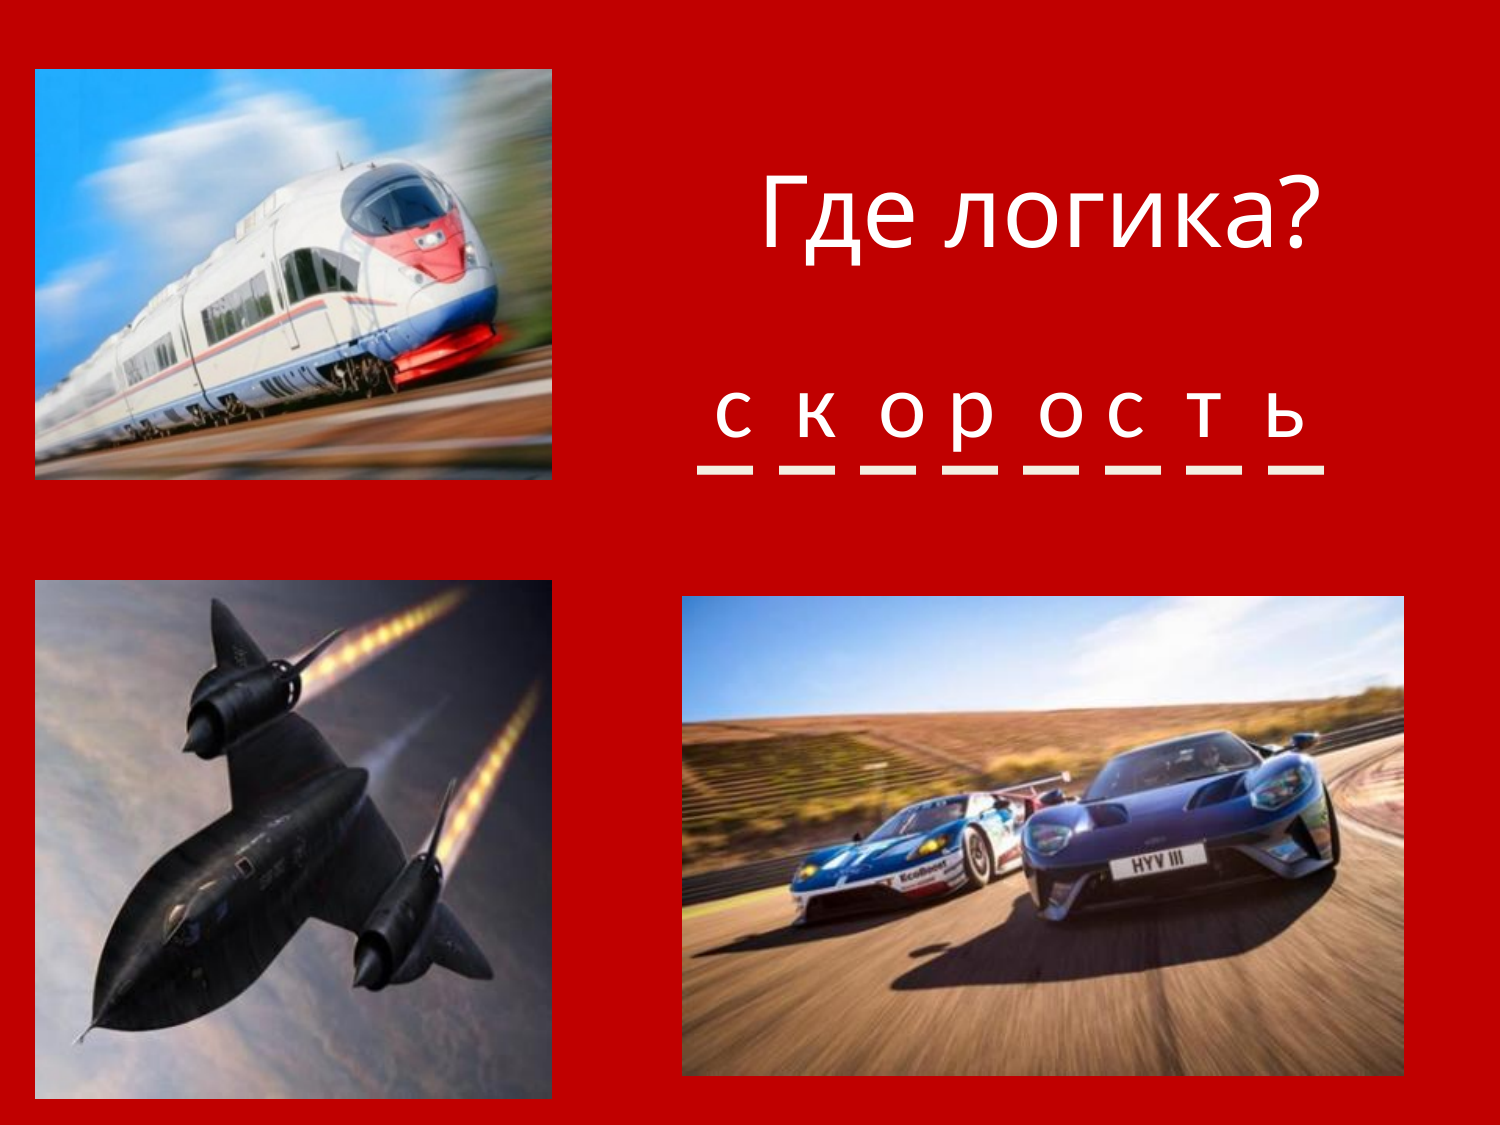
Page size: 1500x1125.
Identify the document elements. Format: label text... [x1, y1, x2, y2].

text_box Где логика? [742, 140, 1338, 276]
text_box _ _ _ _ _ _ _ _ [682, 463, 1340, 490]
text_box с к о р о с т ь [679, 338, 1383, 463]
picture [35, 69, 553, 480]
picture [35, 580, 553, 1099]
picture [682, 596, 1404, 1077]
